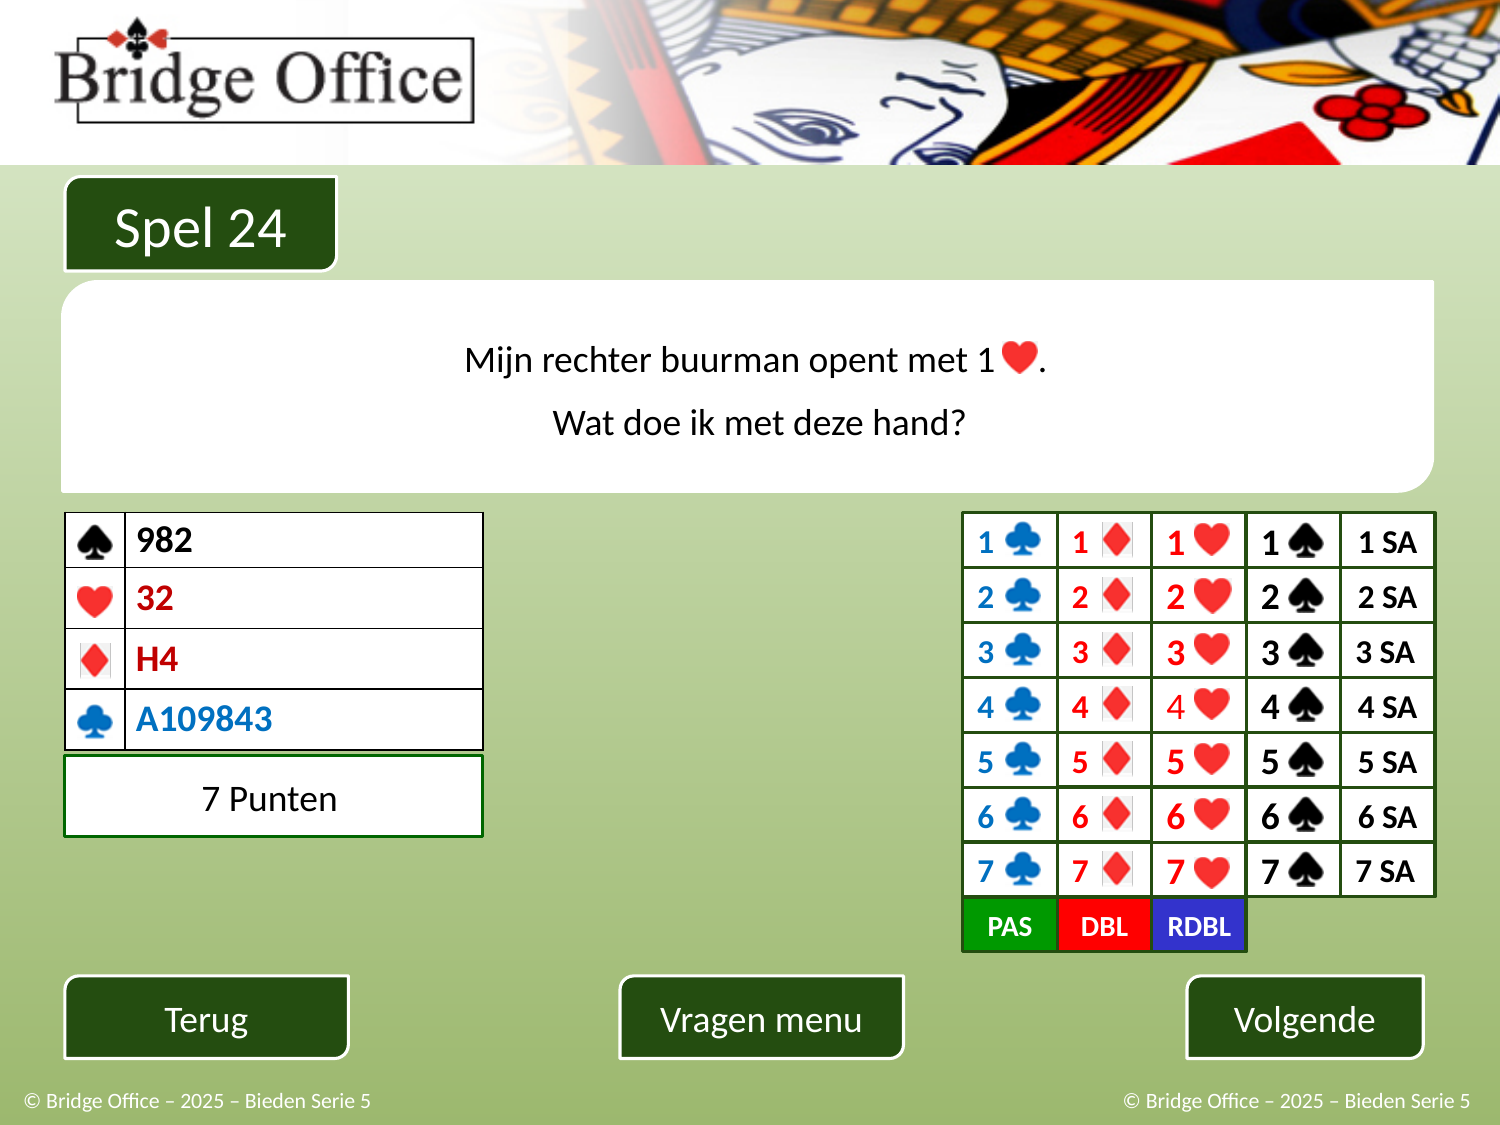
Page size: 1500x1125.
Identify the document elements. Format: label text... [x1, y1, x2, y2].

text_box DBL [1059, 898, 1153, 953]
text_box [8, 1079, 393, 1121]
picture [1001, 341, 1038, 374]
text_box RDBL [1153, 898, 1248, 953]
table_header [126, 513, 482, 567]
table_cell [66, 629, 124, 688]
picture [1288, 576, 1324, 613]
picture [1004, 521, 1041, 558]
text_box 2 [1056, 569, 1153, 621]
picture [1288, 686, 1324, 723]
picture [1004, 686, 1041, 723]
text_box 2 [1153, 569, 1245, 621]
picture [1288, 796, 1324, 833]
picture [1193, 523, 1230, 556]
picture [77, 703, 114, 740]
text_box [61, 280, 1435, 493]
picture [1099, 522, 1135, 558]
text_box Vragen menu [618, 974, 906, 1061]
picture [1004, 576, 1041, 613]
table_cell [66, 568, 124, 628]
picture [1288, 851, 1324, 887]
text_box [1245, 511, 1437, 569]
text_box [961, 621, 1437, 953]
picture [1099, 686, 1135, 723]
text_box 5 [1248, 734, 1339, 786]
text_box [961, 511, 1153, 569]
text_box Volgende [1185, 974, 1425, 1061]
picture [1099, 741, 1135, 778]
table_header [66, 513, 124, 567]
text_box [1107, 1079, 1500, 1121]
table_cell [66, 690, 124, 749]
text_box 3 [961, 621, 1056, 676]
picture [1193, 743, 1230, 776]
text_box Terug [63, 974, 350, 1061]
picture [1193, 798, 1230, 830]
text_box 2 [1245, 569, 1339, 621]
picture [1193, 857, 1230, 890]
picture [1099, 796, 1135, 833]
text_box 5 [1153, 734, 1248, 786]
picture [1099, 577, 1135, 613]
picture [77, 524, 114, 561]
picture [1193, 578, 1232, 614]
picture [1288, 631, 1324, 668]
text_box 5 [1059, 734, 1153, 786]
picture [1194, 633, 1230, 666]
text_box 3 [1056, 621, 1150, 676]
picture [1099, 631, 1135, 668]
picture [1288, 741, 1324, 778]
picture [77, 643, 114, 679]
picture [0, 0, 1500, 166]
picture [77, 585, 114, 618]
text_box 2 SA [1339, 569, 1437, 621]
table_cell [126, 568, 482, 628]
picture [1004, 796, 1041, 833]
picture [1288, 521, 1325, 558]
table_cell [126, 690, 482, 749]
picture [1004, 631, 1041, 668]
text_box 3 [1150, 621, 1245, 676]
picture [1099, 851, 1135, 887]
picture [1004, 851, 1041, 887]
picture [1004, 741, 1041, 778]
text_box 2 [961, 569, 1056, 621]
picture [1193, 688, 1230, 721]
text_box Spel 24 [63, 178, 339, 273]
text_box 1 [1153, 511, 1245, 569]
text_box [63, 754, 484, 838]
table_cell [126, 629, 482, 688]
